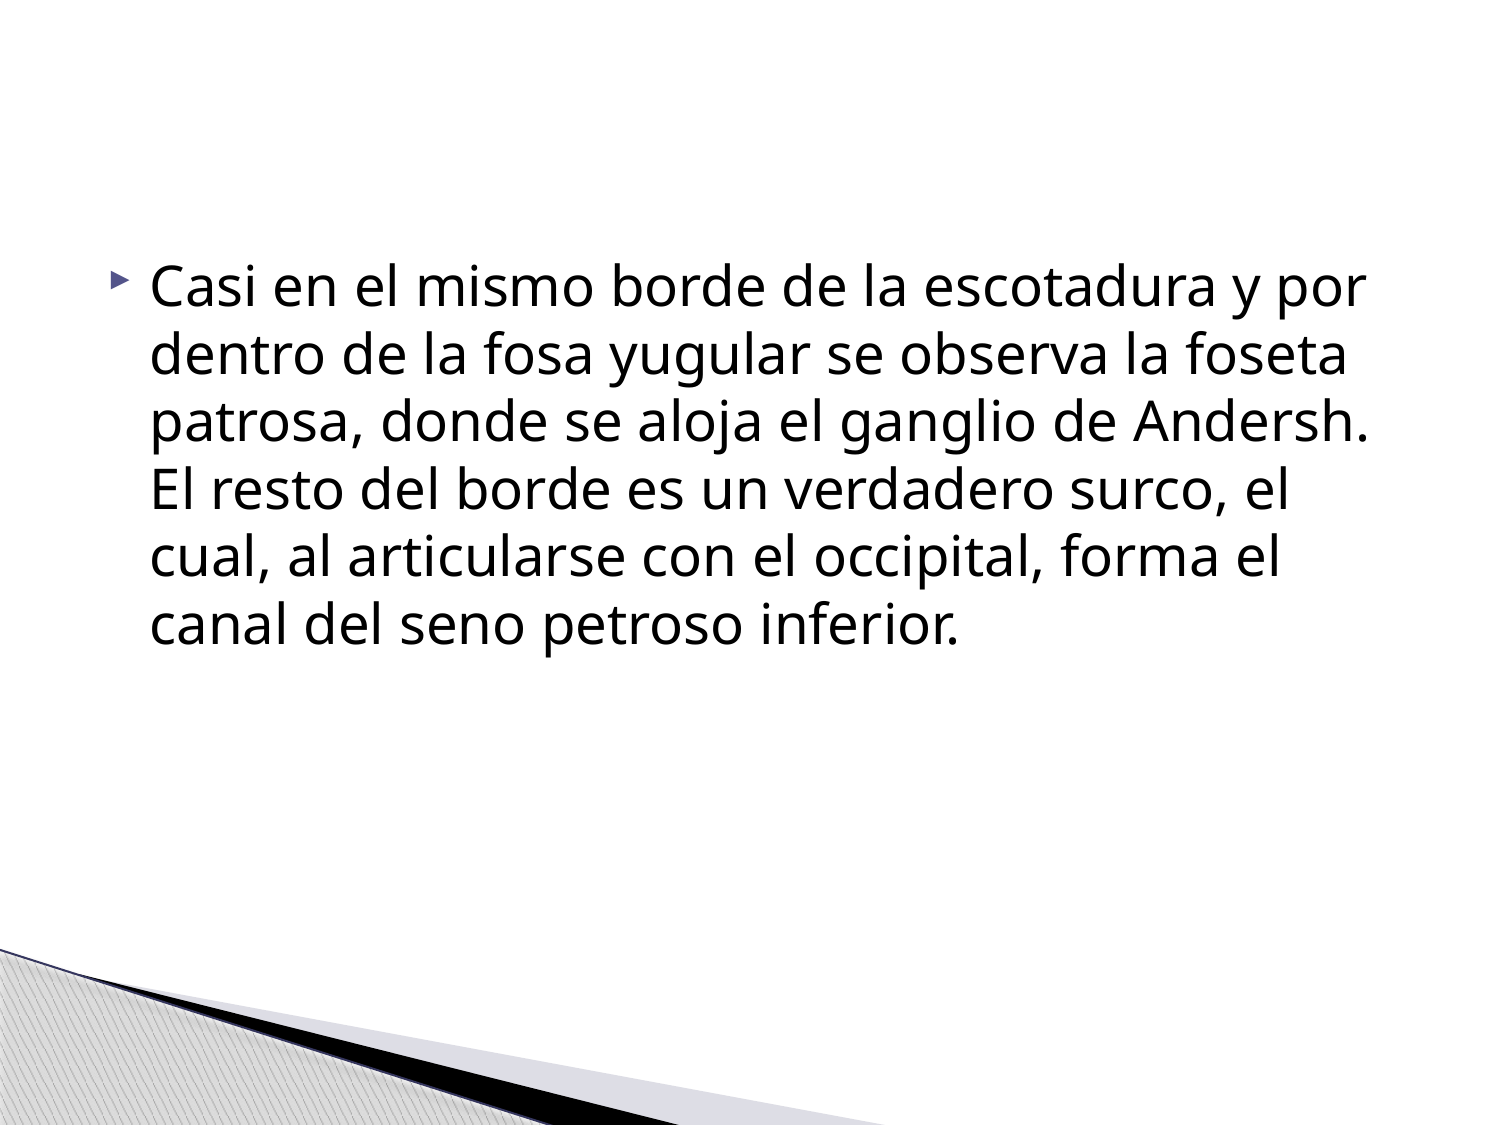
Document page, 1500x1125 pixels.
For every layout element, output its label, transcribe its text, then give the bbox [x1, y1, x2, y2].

list Casi en el mismo borde de la escotadura y por dentro de la fosa yugular se observa la foseta patrosa, donde se aloja el ganglio de Andersh. El resto del borde es un verdadero surco, el cual, al articularse con el occipital, forma el canal del seno petroso inferior. [75, 243, 1425, 986]
